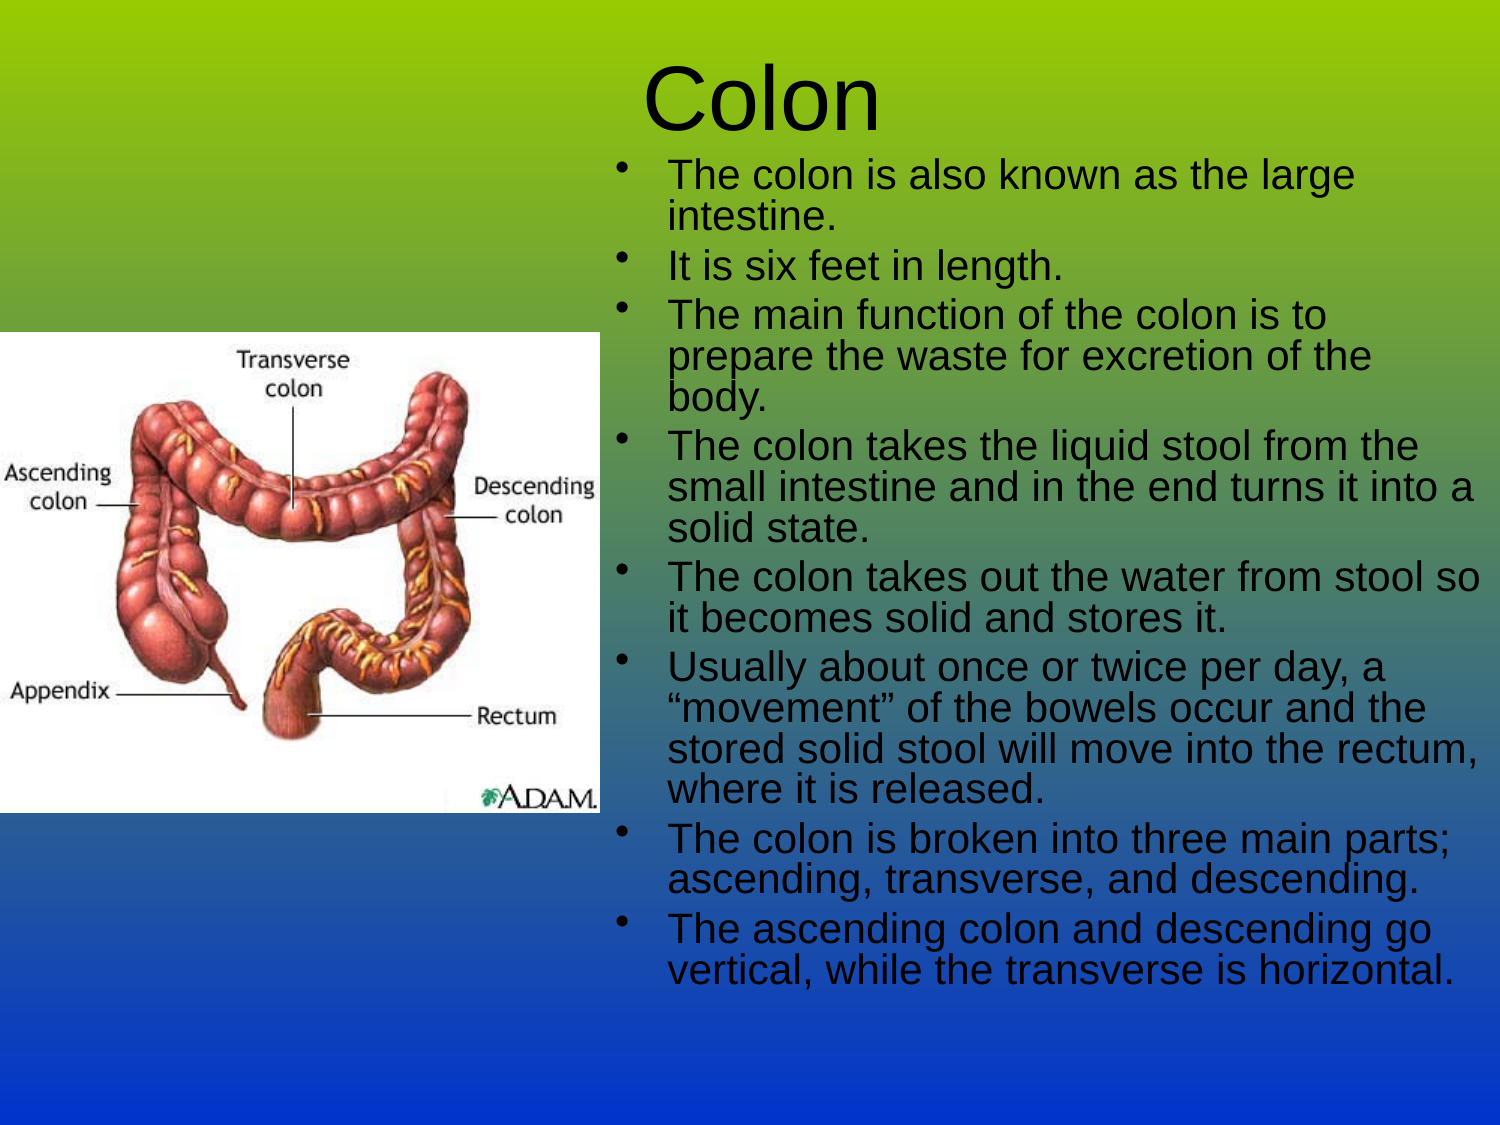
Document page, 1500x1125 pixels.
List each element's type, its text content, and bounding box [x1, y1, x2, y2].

title Colon [87, 0, 1438, 188]
list The colon is also known as the large intestine. It is six feet in length. The main function of the colon is to prepare the waste for excretion of the body. The colon takes the liquid stool from the small intestine and in the end turns it into a solid state. The colon takes out the water from stool so it becomes solid and stores it. Usually about once or twice per day, a “movement” of the bowels occur and the stored solid stool will move into the rectum, where it is released. The colon is broken into three main parts; ascending, transverse, and descending. The ascending colon and descending go vertical, while the transverse is horizontal. [599, 149, 1500, 1006]
picture [0, 332, 601, 813]
